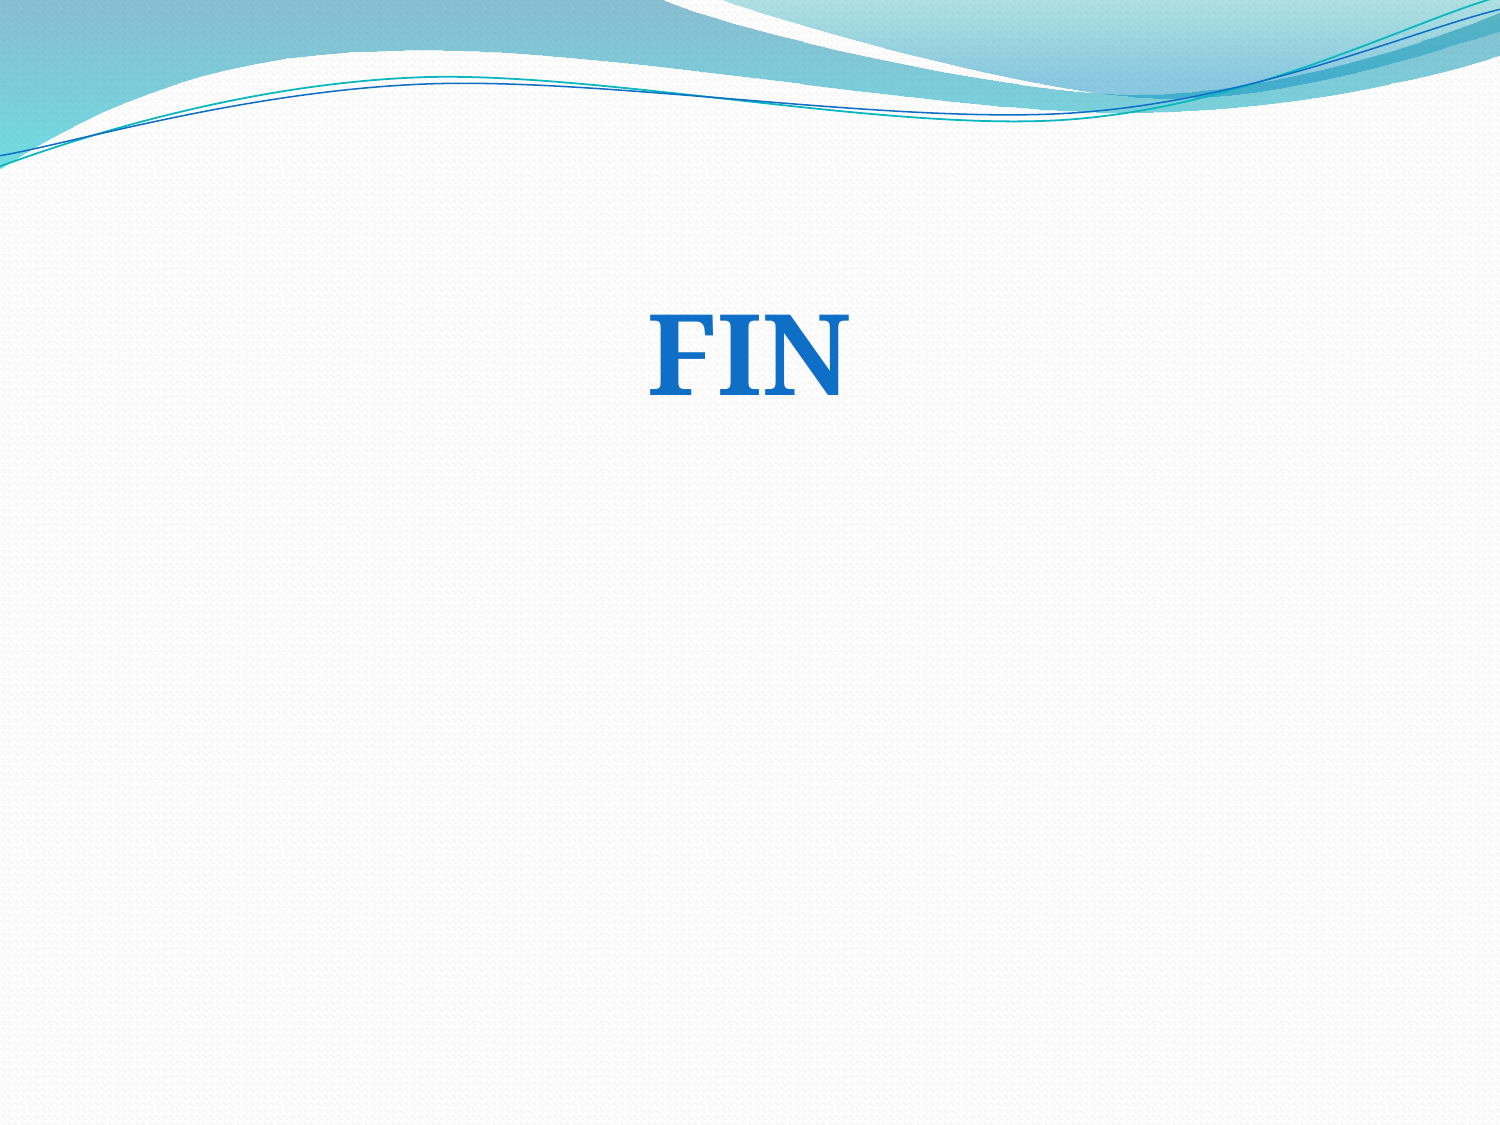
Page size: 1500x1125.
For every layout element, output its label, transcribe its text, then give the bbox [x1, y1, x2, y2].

text_box FIN [633, 274, 867, 425]
